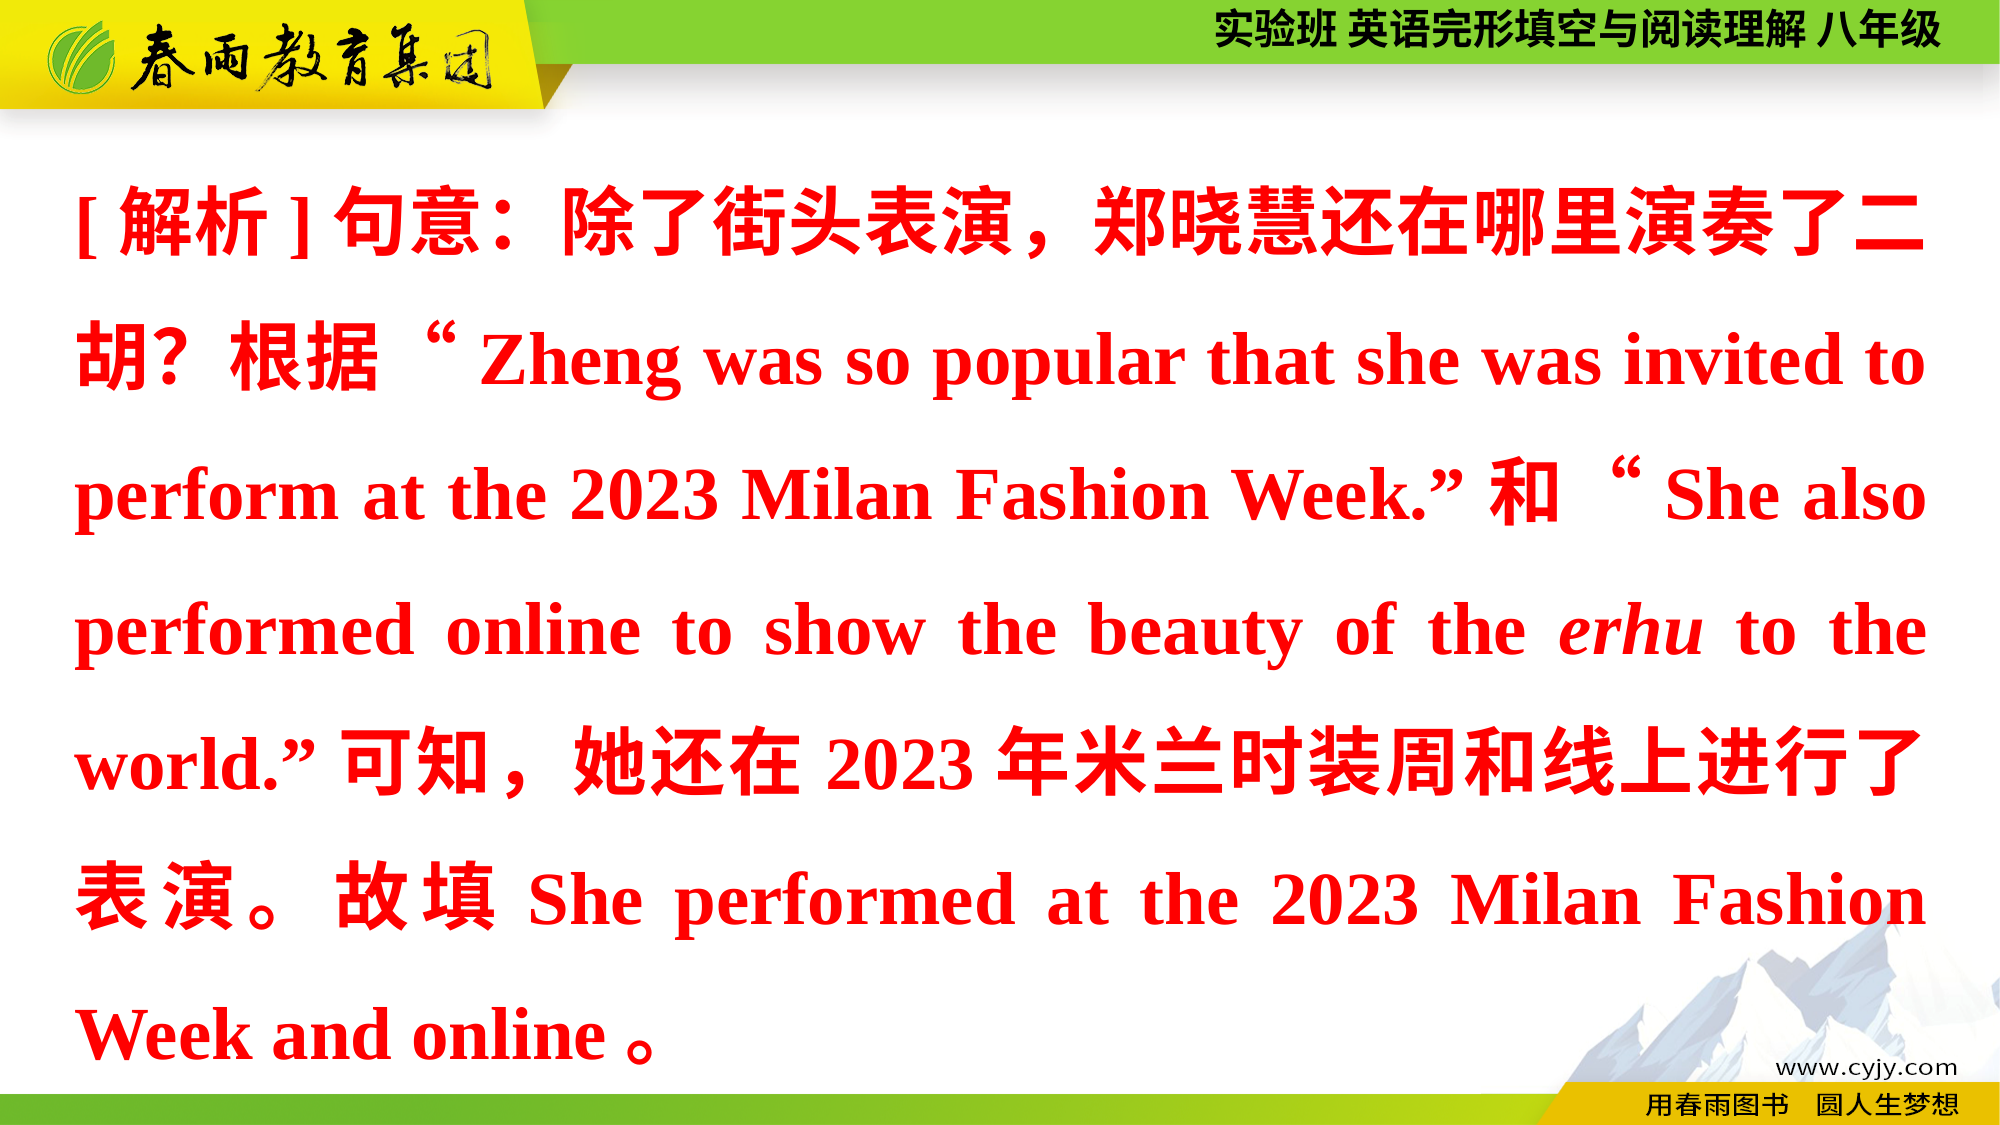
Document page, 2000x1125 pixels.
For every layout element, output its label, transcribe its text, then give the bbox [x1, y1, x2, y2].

list [解析]句意：除了街头表演，郑晓慧还在哪里演奏了二胡？根据“Zheng was so popular that she was invited to perform at the 2023 Milan Fashion Week.”和“She also performed online to show the beauty of the erhu to the world.”可知，她还在2023年米兰时装周和线上进行了表演。故填She performed at the 2023 Milan Fashion Week and online。 [59, 122, 1944, 1075]
picture [0, 0, 2000, 1125]
